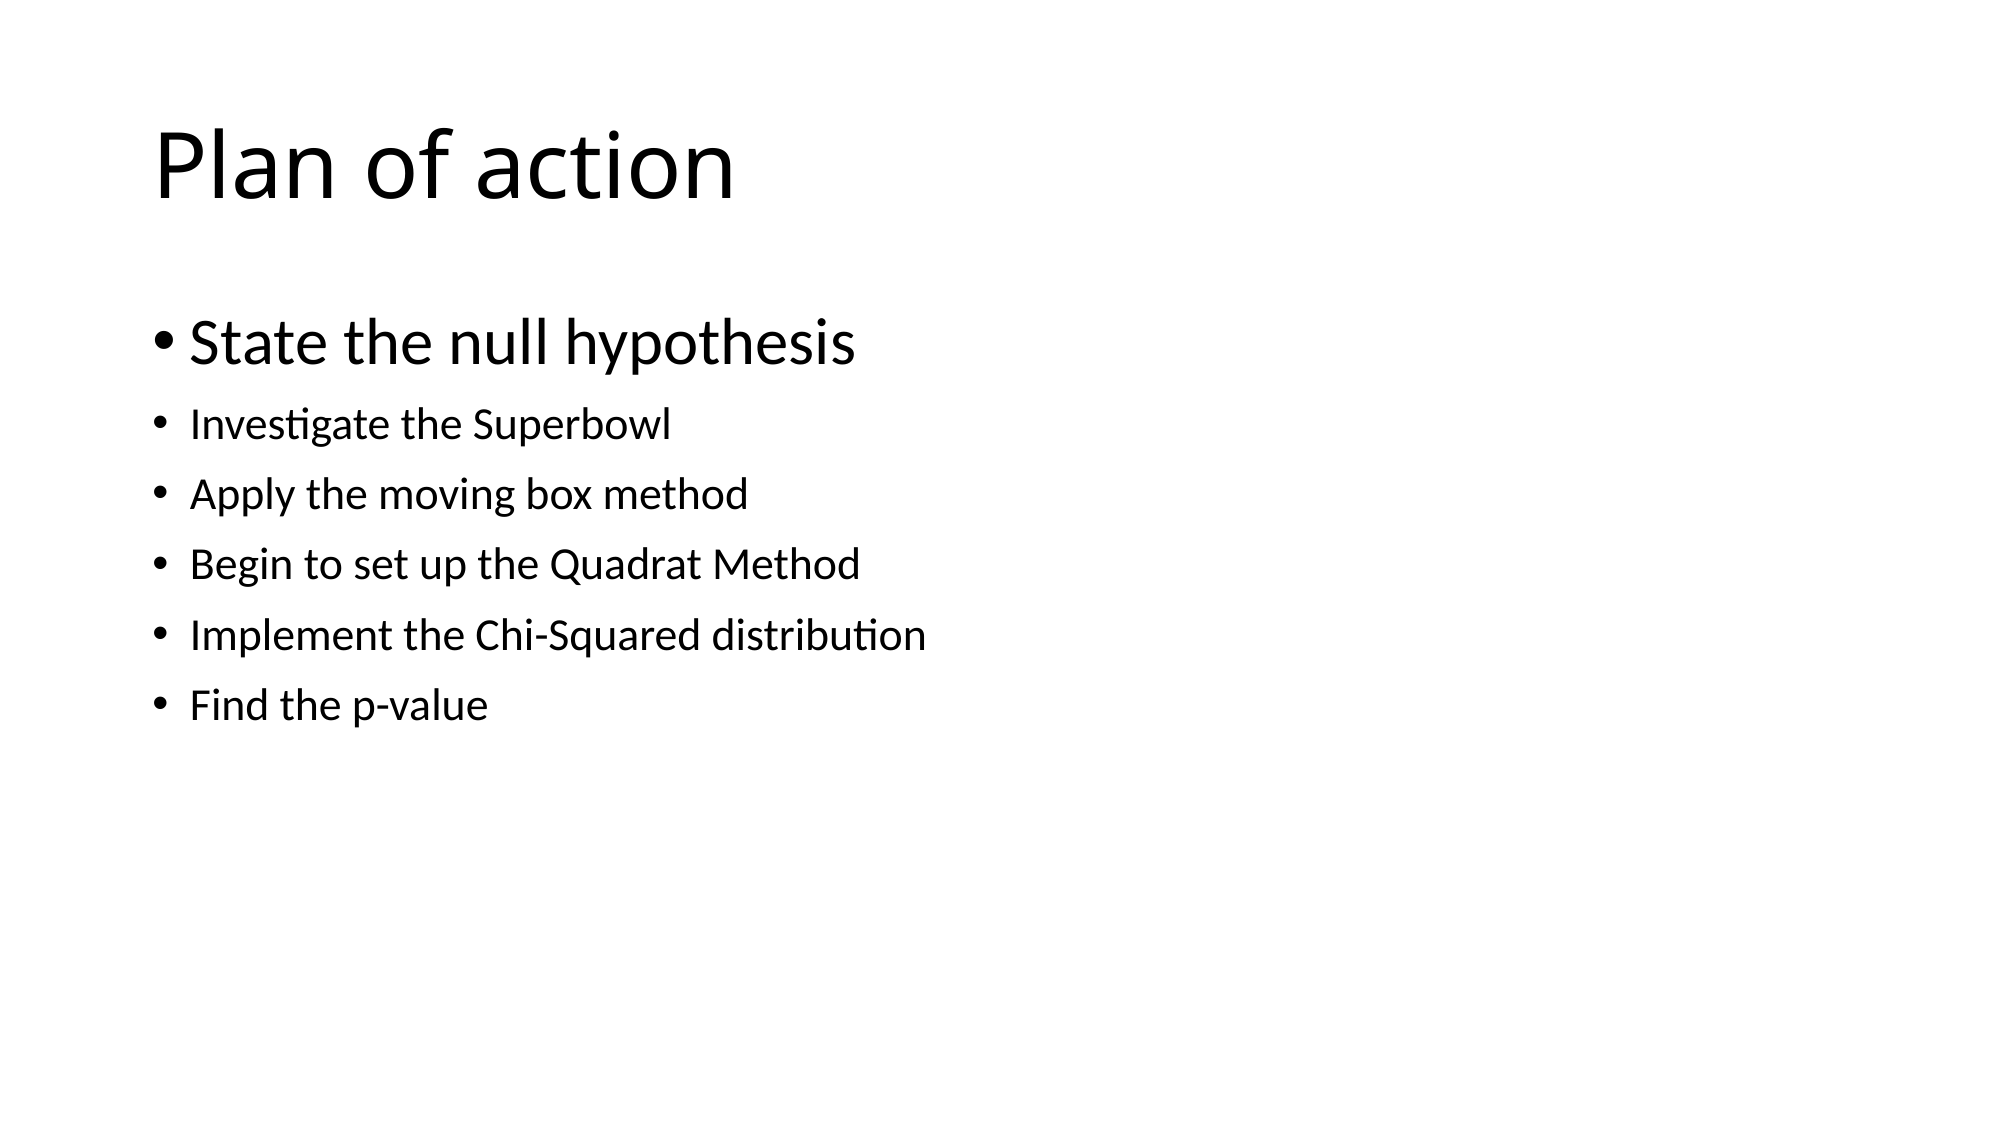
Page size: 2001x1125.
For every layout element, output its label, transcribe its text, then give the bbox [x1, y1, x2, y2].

list State the null hypothesis Investigate the Superbowl Apply the moving box method Begin to set up the Quadrat Method Implement the Chi-Squared distribution Find the p-value [137, 299, 1863, 1014]
title Plan of action [137, 59, 1863, 278]
